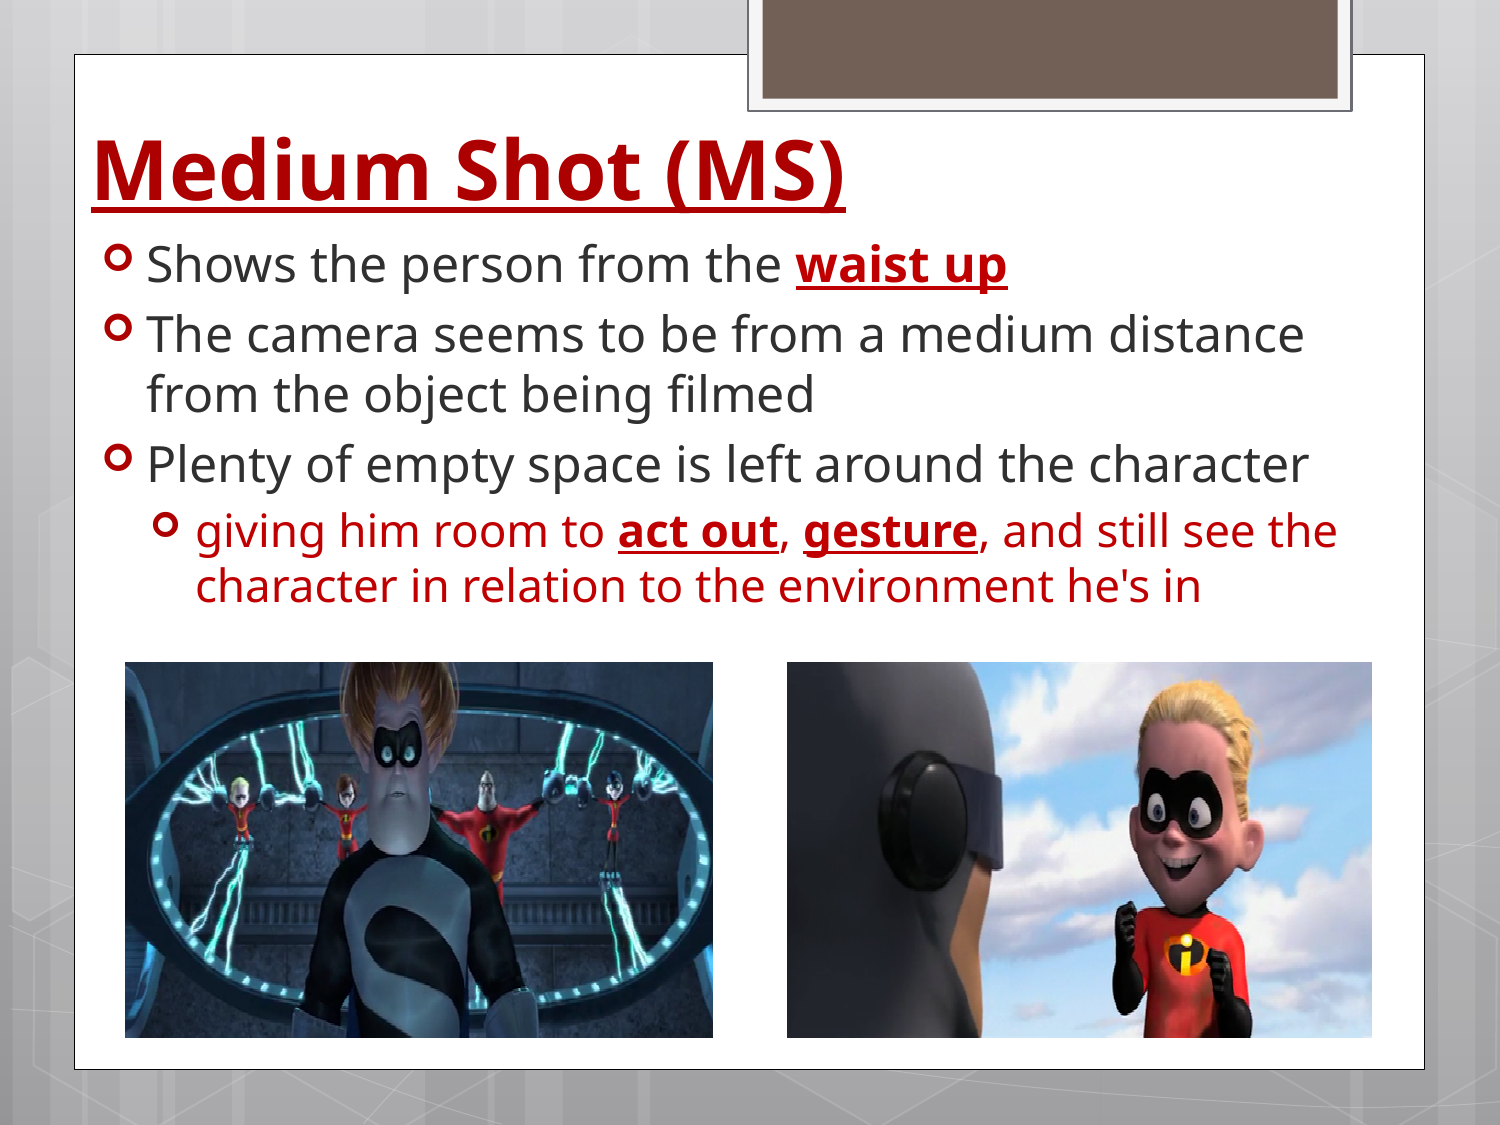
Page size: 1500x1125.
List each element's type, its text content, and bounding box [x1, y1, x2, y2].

picture [124, 662, 713, 1038]
picture [787, 662, 1373, 1038]
title Medium Shot (MS) [75, 37, 1229, 224]
list Shows the person from the waist up The camera seems to be from a medium distance from the object being filmed Plenty of empty space is left around the character giving him room to act out, gesture, and still see the character in relation to the environment he's in [75, 224, 1422, 801]
